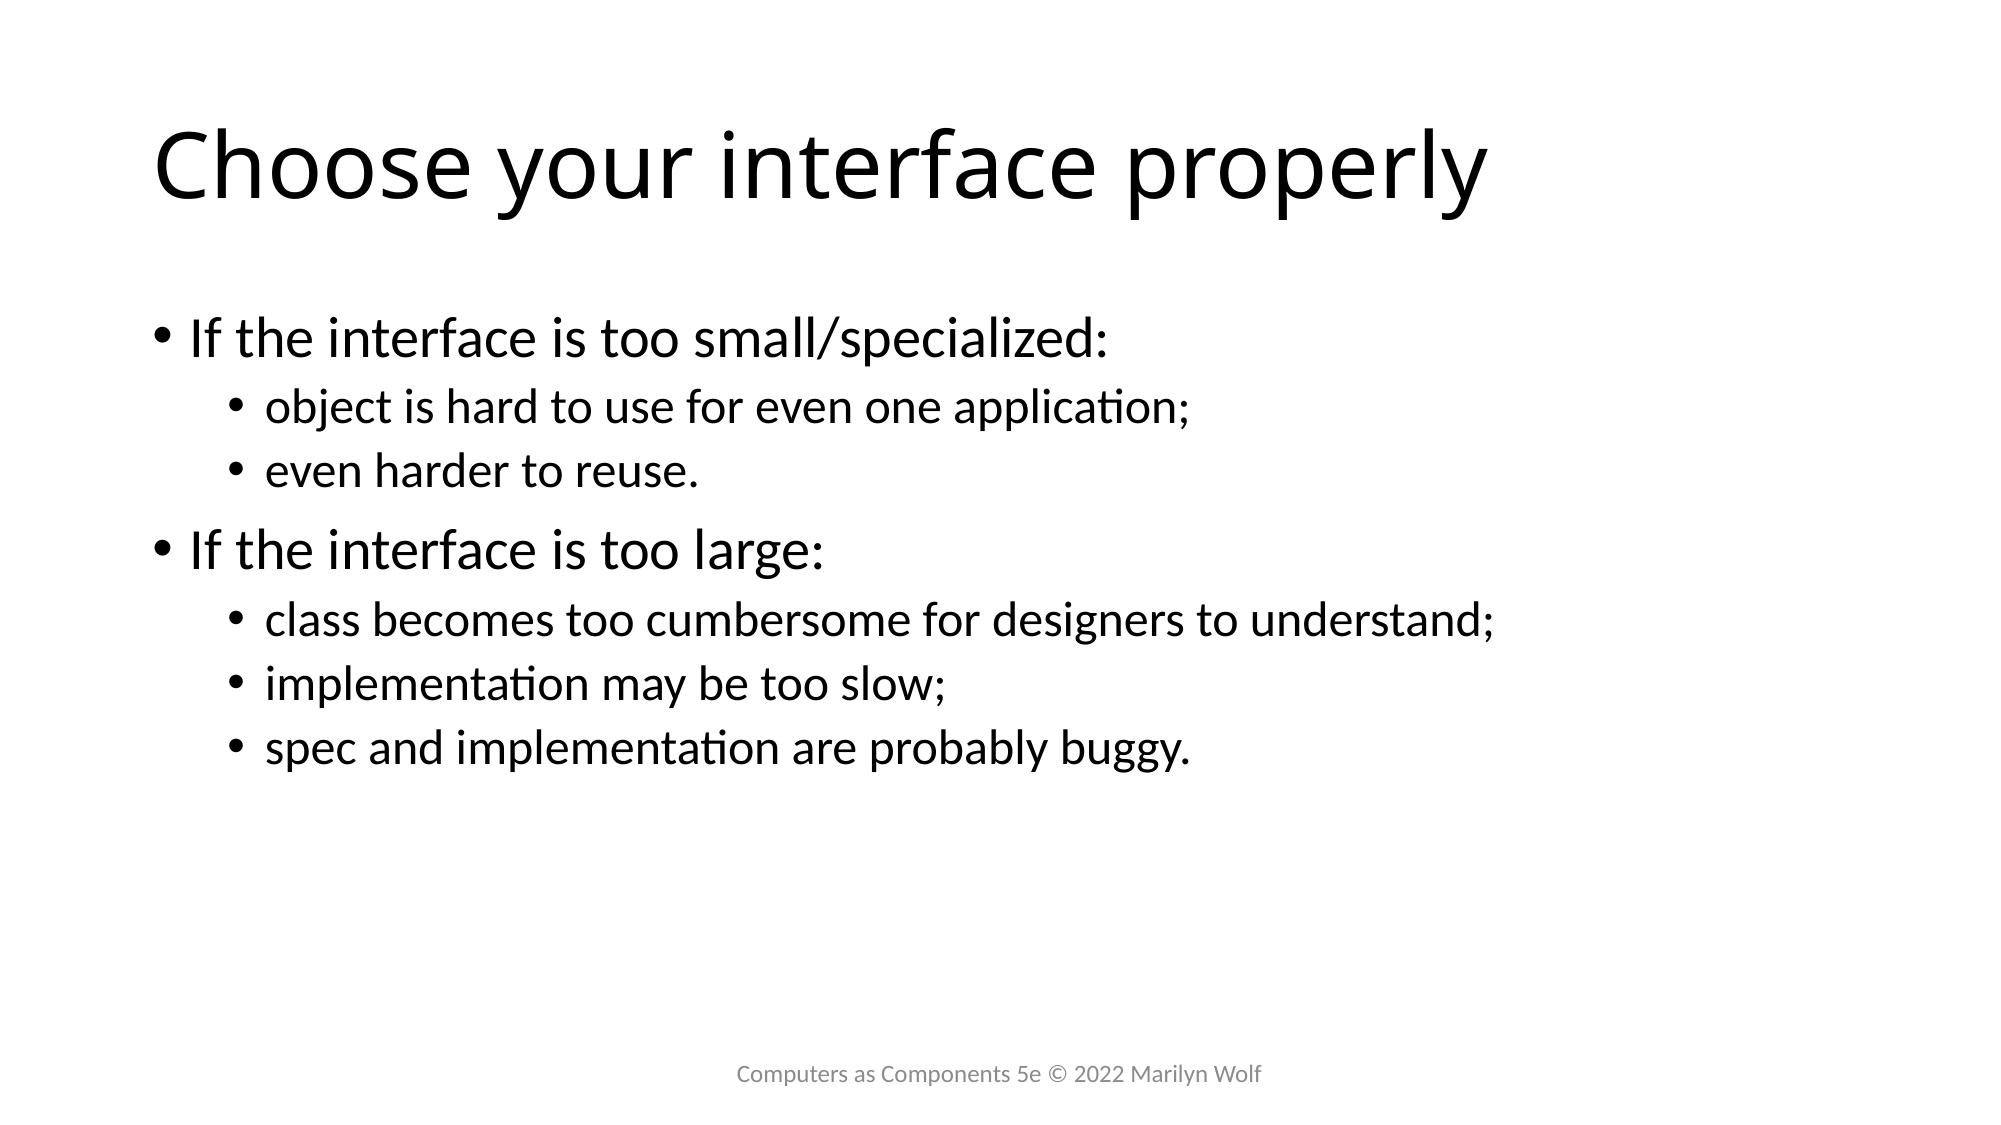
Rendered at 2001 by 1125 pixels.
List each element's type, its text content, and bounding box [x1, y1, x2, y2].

footer Computers as Components 5e © 2022 Marilyn Wolf [662, 1042, 1338, 1103]
list If the interface is too small/specialized: object is hard to use for even one application; even harder to reuse. If the interface is too large: class becomes too cumbersome for designers to understand; implementation may be too slow; spec and implementation are probably buggy. [137, 299, 1863, 1014]
title Choose your interface properly [137, 59, 1863, 278]
